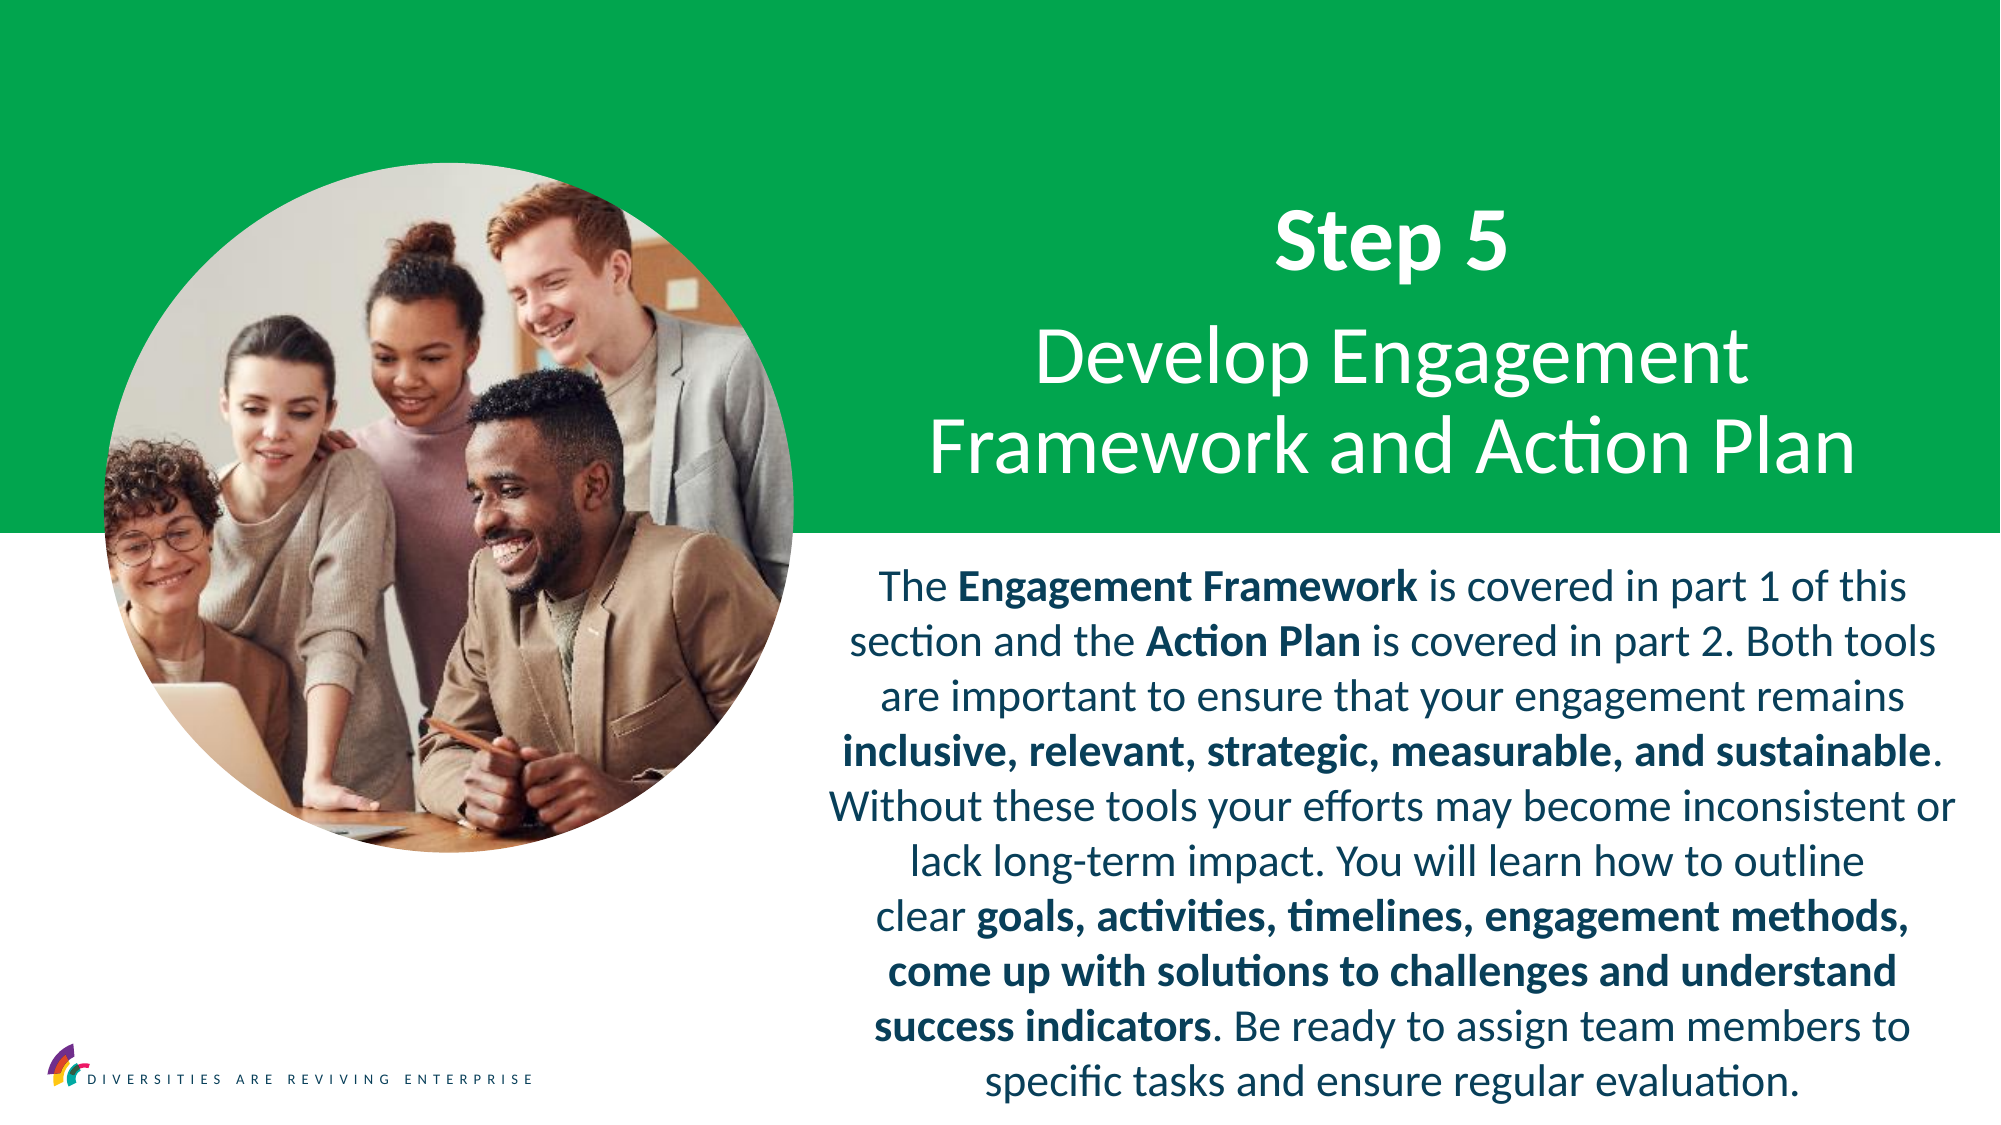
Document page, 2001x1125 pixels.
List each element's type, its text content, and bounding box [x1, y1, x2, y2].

text_box The Engagement Framework is covered in part 1 of this section and the Action Plan is covered in part 2. Both tools are important to ensure that your engagement remains inclusive, relevant, strategic, measurable, and sustainable. Without these tools your efforts may become inconsistent or lack long-term impact. You will learn how to outline clear goals, activities, timelines, engagement methods, come up with solutions to challenges and understand success indicators. Be ready to assign team members to specific tasks and ensure regular evaluation. [804, 548, 1982, 1125]
picture [103, 162, 794, 853]
list Step 5 Develop Engagement Framework and Action Plan [896, 319, 1890, 475]
